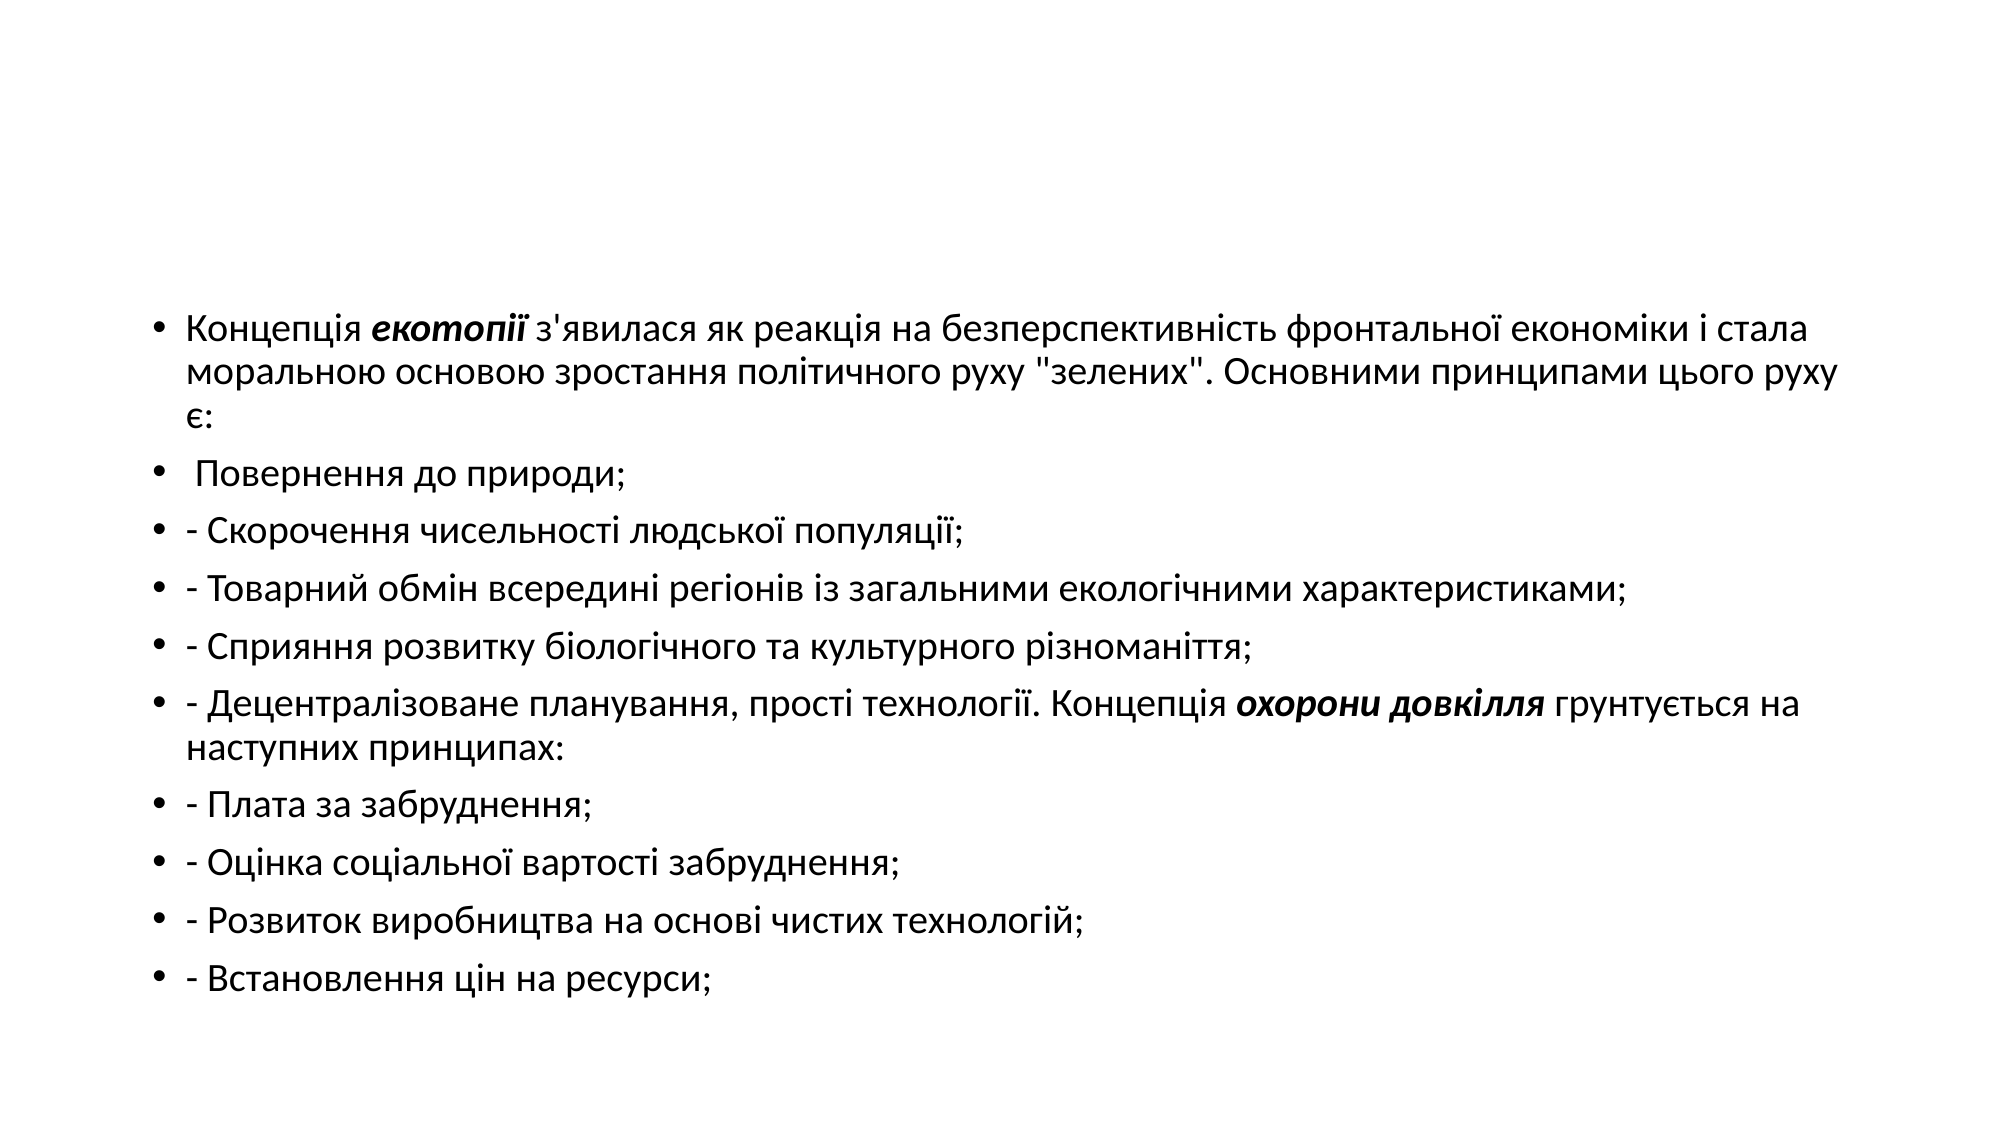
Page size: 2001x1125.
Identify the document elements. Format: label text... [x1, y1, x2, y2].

list Концепція екотопії з'явилася як реакція на безперспективність фронтальної економіки і стала моральною основою зростання політичного руху "зелених". Основними принципами цього руху є: Повернення до природи; - Скорочення чисельності людської популяції; - Товарний обмін всередині регіонів із загальними екологічними характеристиками; - Сприяння розвитку біологічного та культурного різноманіття; - Децентралізоване планування, прості технології. Концепція охорони довкілля грунтується на наступних принципах: - Плата за забруднення; - Оцінка соціальної вартості забруднення; - Розвиток виробництва на основі чистих технологій; - Встановлення цін на ресурси; [137, 299, 1863, 1014]
